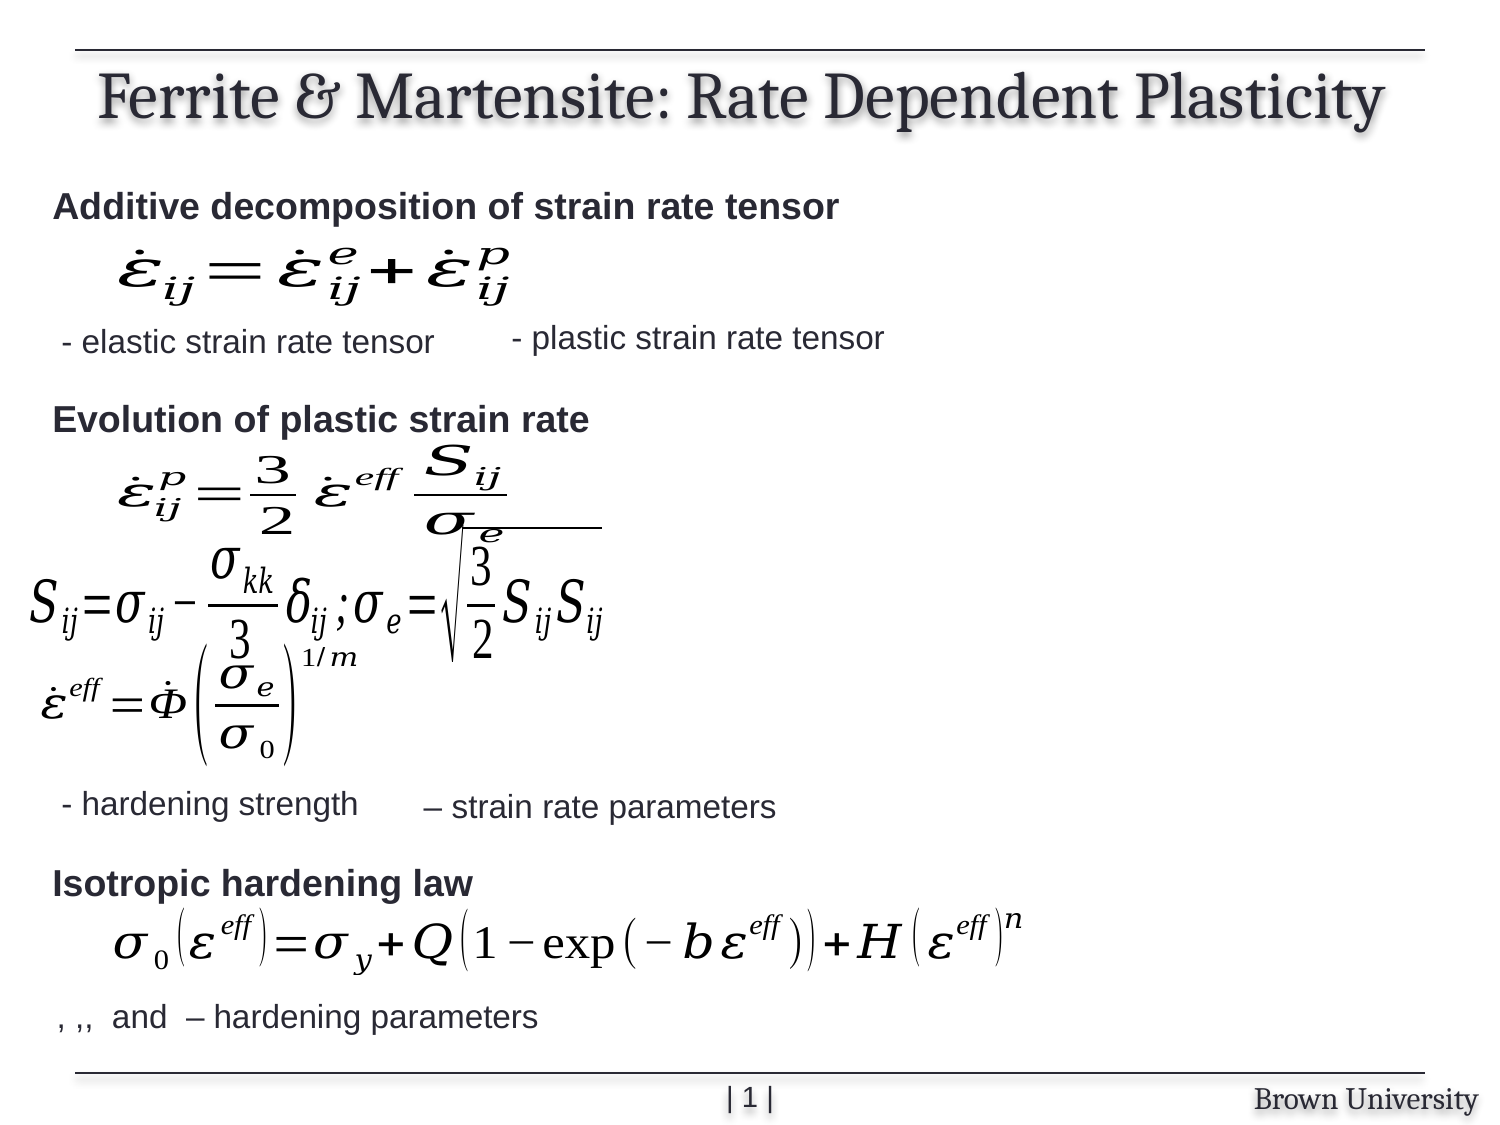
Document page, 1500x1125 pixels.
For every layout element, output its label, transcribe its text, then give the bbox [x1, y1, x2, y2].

list Ferrite & Martensite: Rate Dependent Plasticity [0, 44, 1500, 120]
text_box Additive decomposition of strain rate tensor [37, 174, 975, 235]
text_box Isotropic hardening law [37, 851, 975, 912]
slide_number | 0 | [662, 1071, 838, 1125]
text_box Evolution of plastic strain rate [37, 387, 975, 448]
